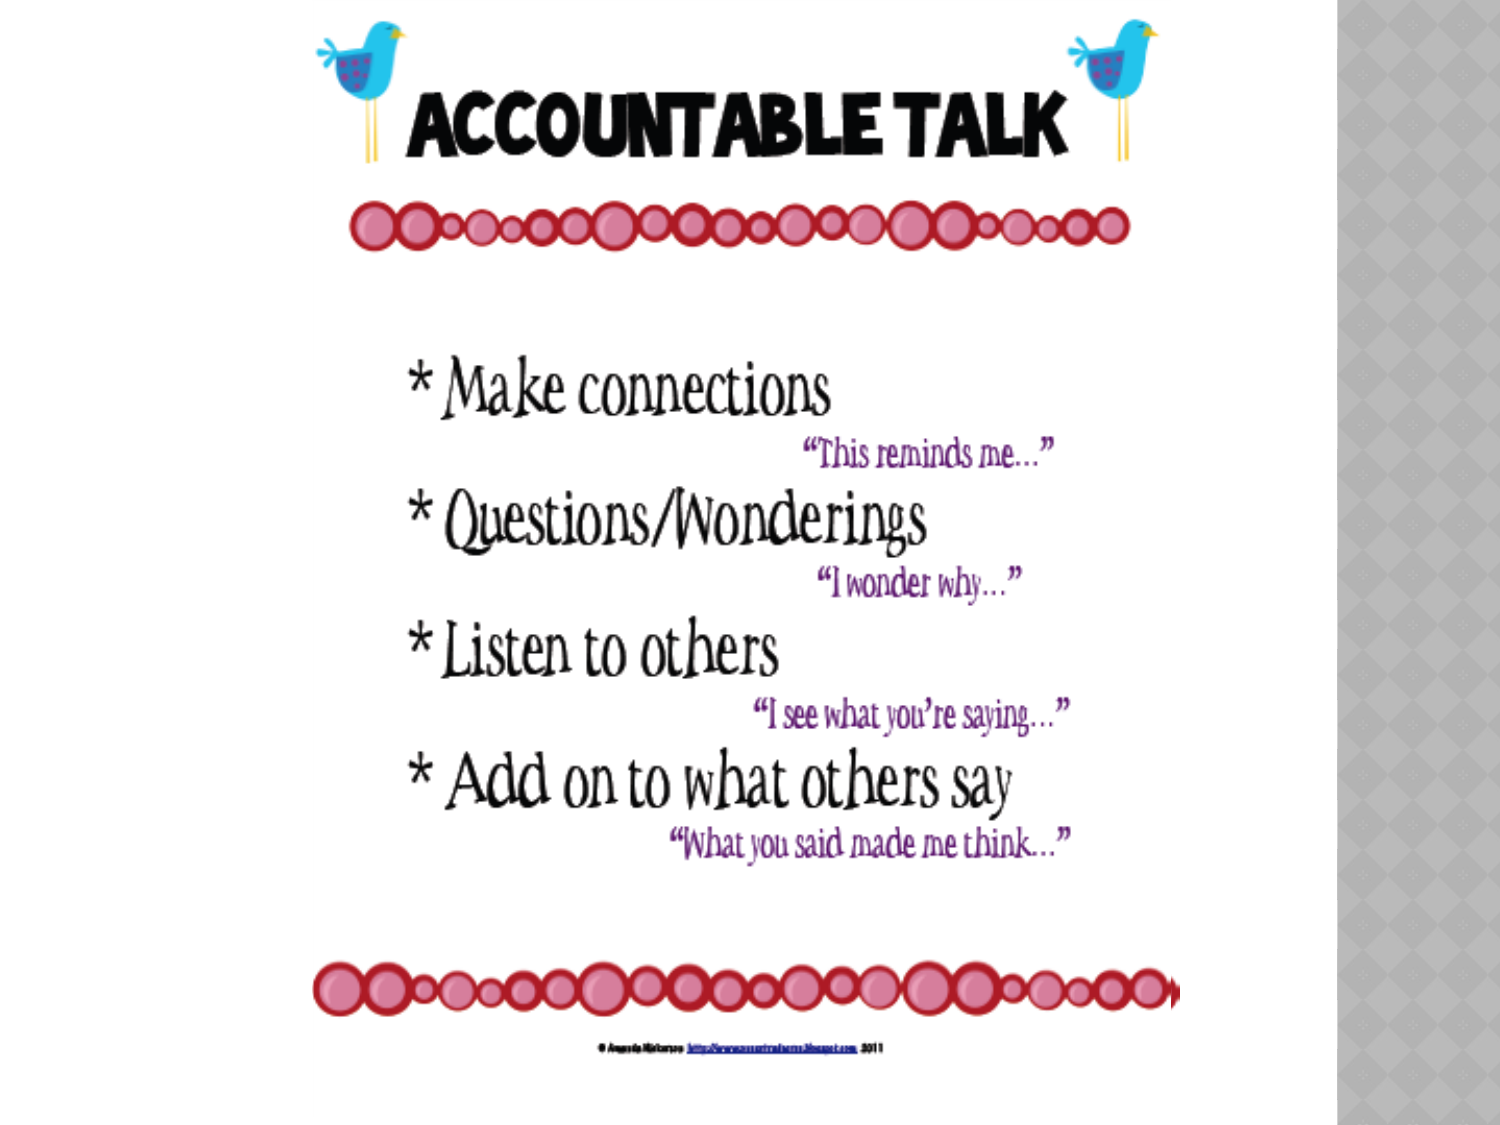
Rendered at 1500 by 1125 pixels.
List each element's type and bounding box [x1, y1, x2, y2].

picture [312, 0, 1172, 1117]
picture [1174, 3, 1180, 1121]
